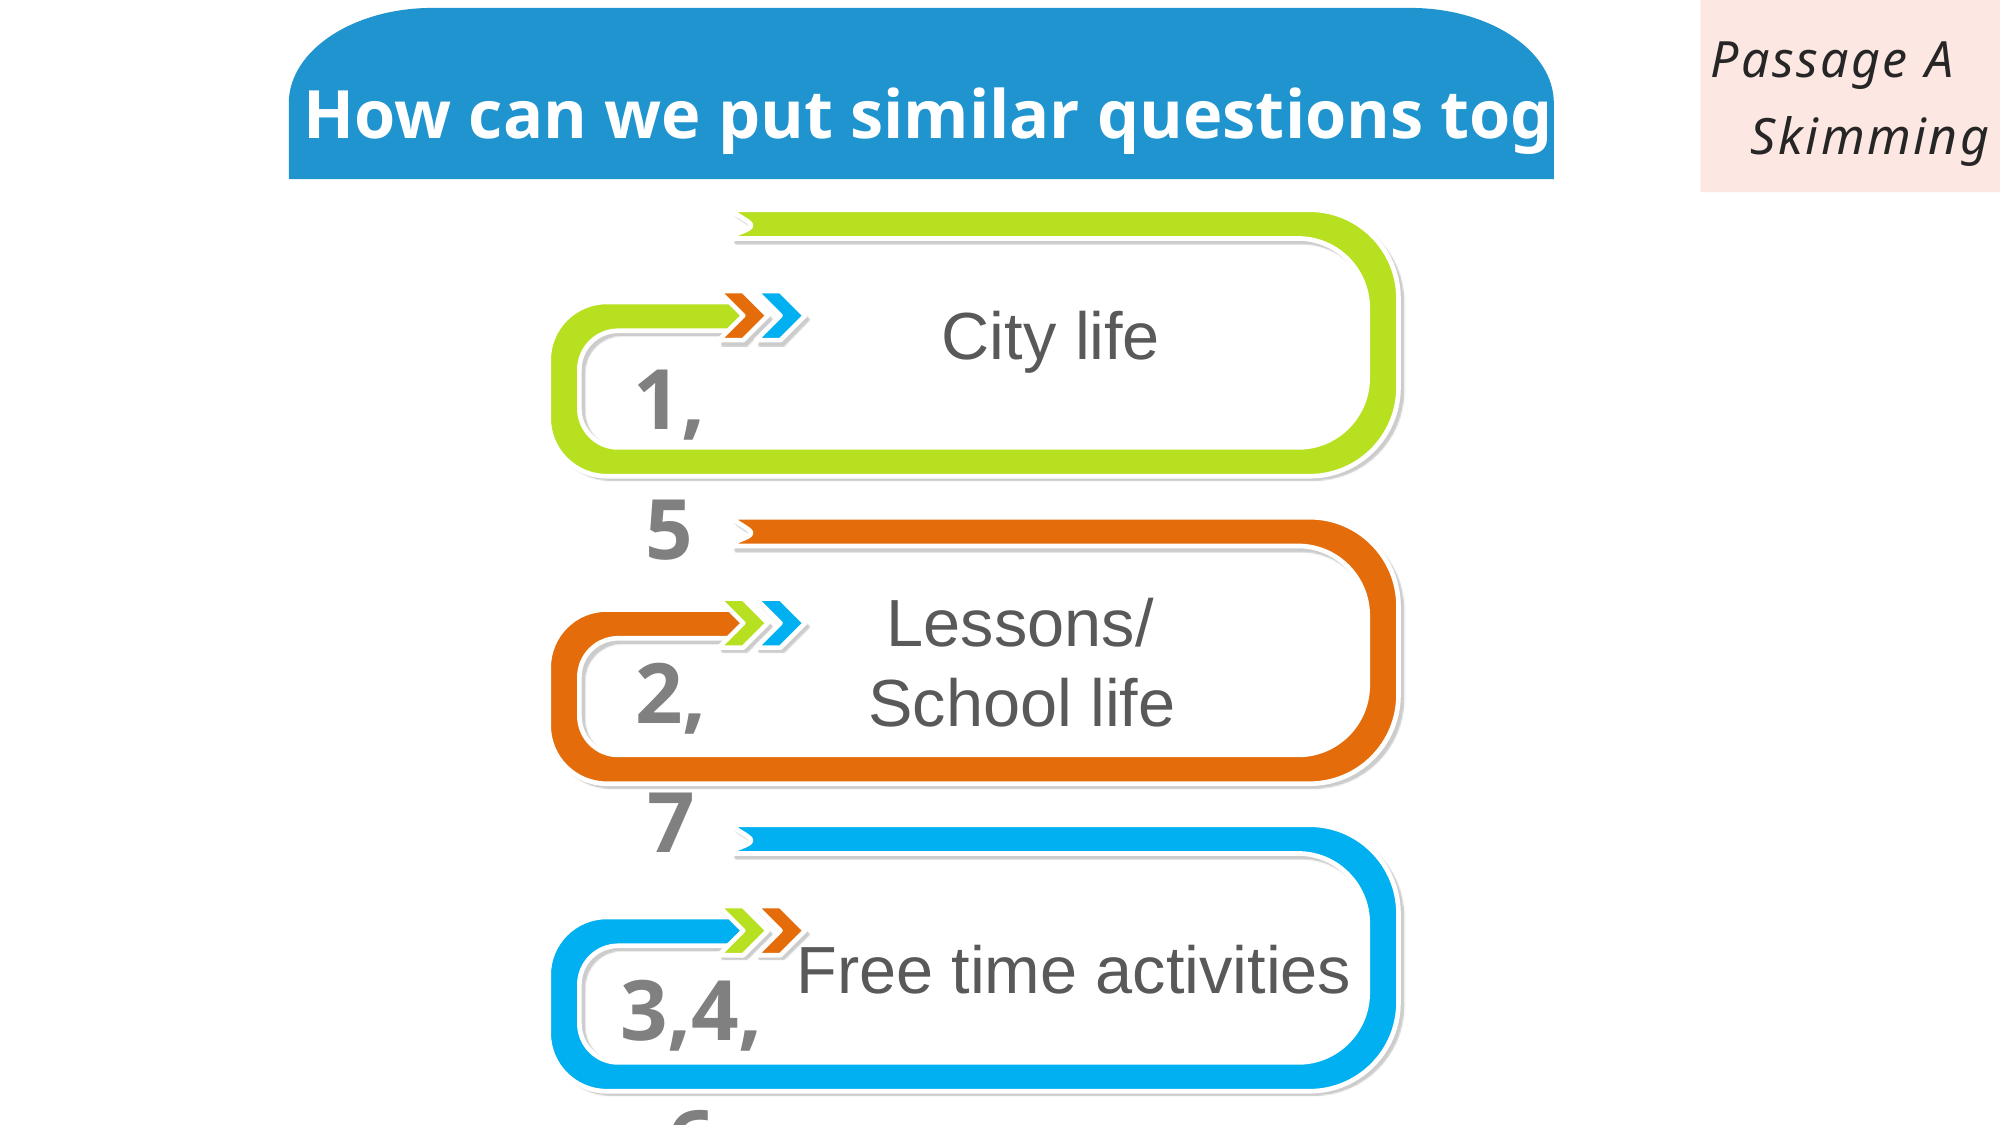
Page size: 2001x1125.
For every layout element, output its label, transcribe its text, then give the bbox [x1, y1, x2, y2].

text_box [301, 7, 1542, 64]
text_box [718, 291, 768, 341]
text_box [743, 380, 1399, 477]
text_box [718, 906, 757, 919]
text_box [718, 598, 768, 647]
text_box City life [926, 285, 1472, 380]
text_box 2,7 [597, 602, 744, 877]
text_box [755, 906, 794, 919]
text_box [288, 176, 1554, 180]
text_box 1,5 [596, 309, 743, 584]
text_box [743, 517, 1392, 572]
text_box [755, 598, 806, 648]
text_box Free time activities [781, 919, 1445, 1015]
text_box [732, 209, 1398, 285]
text_box [755, 291, 806, 341]
text_box [548, 921, 585, 1087]
text_box 3,4,6 [585, 919, 798, 1125]
text_box [548, 301, 734, 476]
text_box [744, 824, 1399, 919]
text_box How can we put similar questions together? [288, 64, 1554, 176]
text_box Passage A Skimming [1700, 0, 2000, 193]
text_box Lessons/ School life [853, 572, 1399, 747]
text_box [548, 610, 597, 783]
text_box [798, 1015, 1398, 1092]
text_box [744, 747, 1382, 784]
